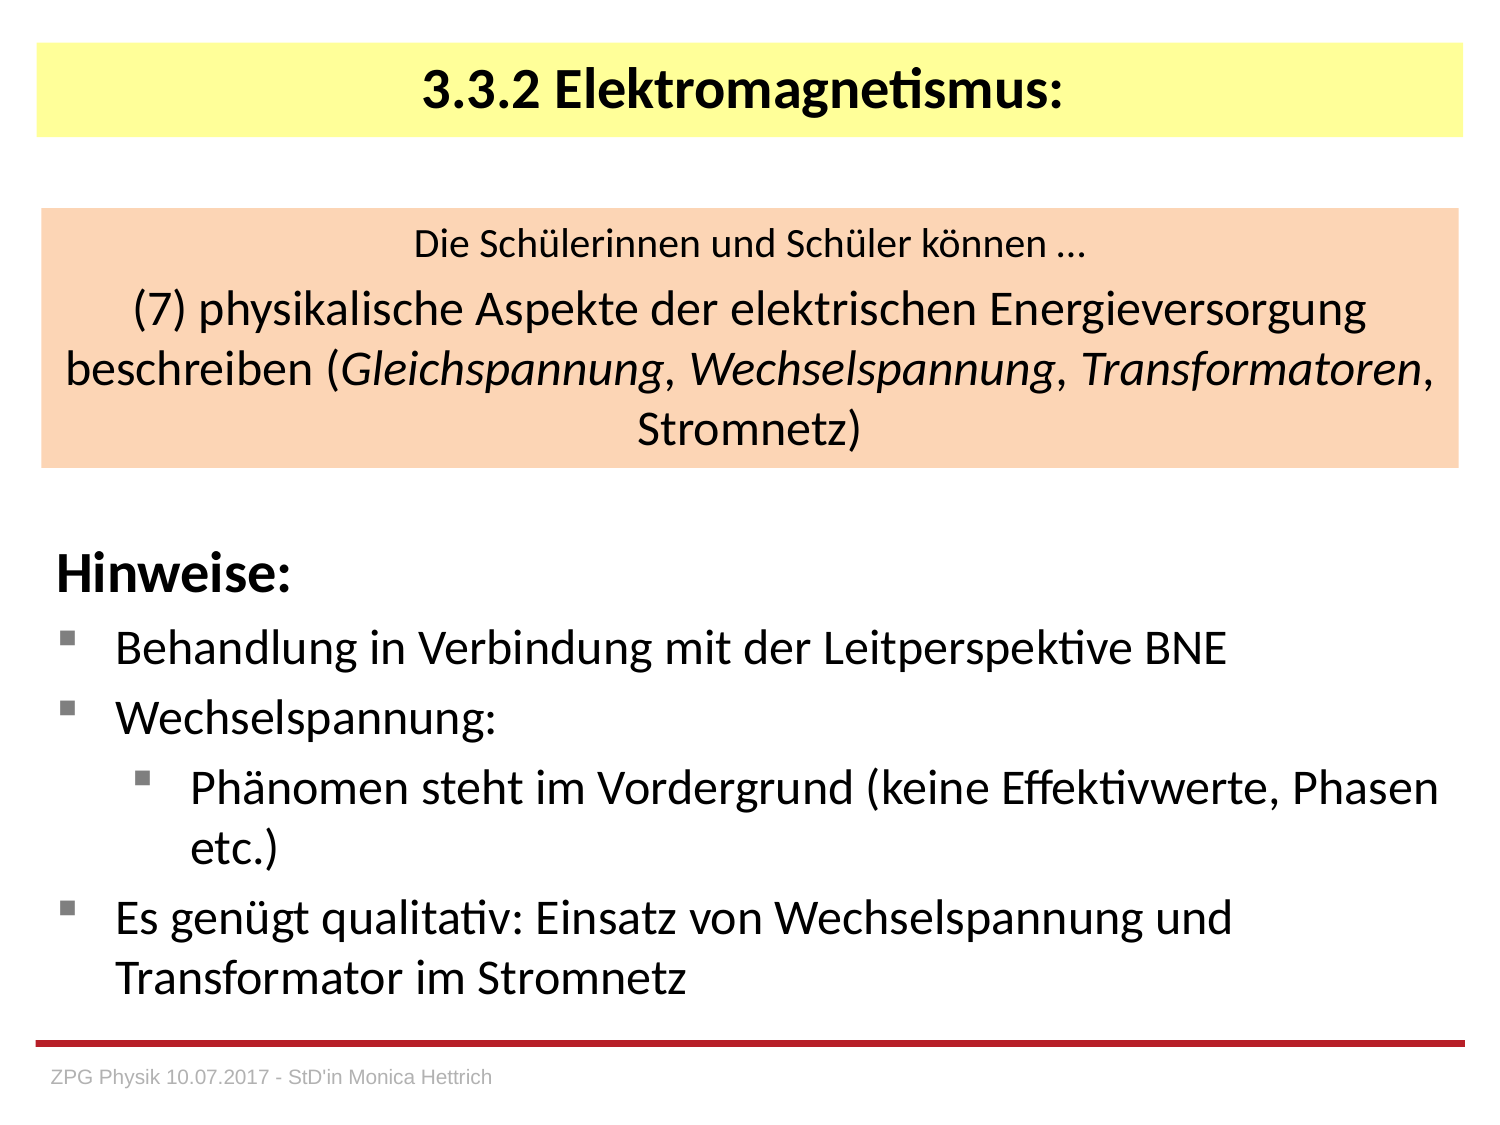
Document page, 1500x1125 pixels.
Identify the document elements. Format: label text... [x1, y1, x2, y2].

footer ZPG Physik 10.07.2017 - StD'in Monica Hettrich [35, 1045, 768, 1106]
title 3.3.2 Elektromagnetismus: [41, 42, 1459, 149]
list Die Schülerinnen und Schüler können … (7) physikalische Aspekte der elektrischen Energieversorgung beschreiben (Gleichspannung, Wechselspannung, Transformatoren, Stromnetz) [41, 208, 1459, 468]
text_box Hinweise: Behandlung in Verbindung mit der Leitperspektive BNE Wechselspannung: Phänomen steht im Vordergrund (keine Effektivwerte, Phasen etc.) Es genügt qualitativ: Einsatz von Wechselspannung und Transformator im Stromnetz [41, 527, 1459, 1012]
